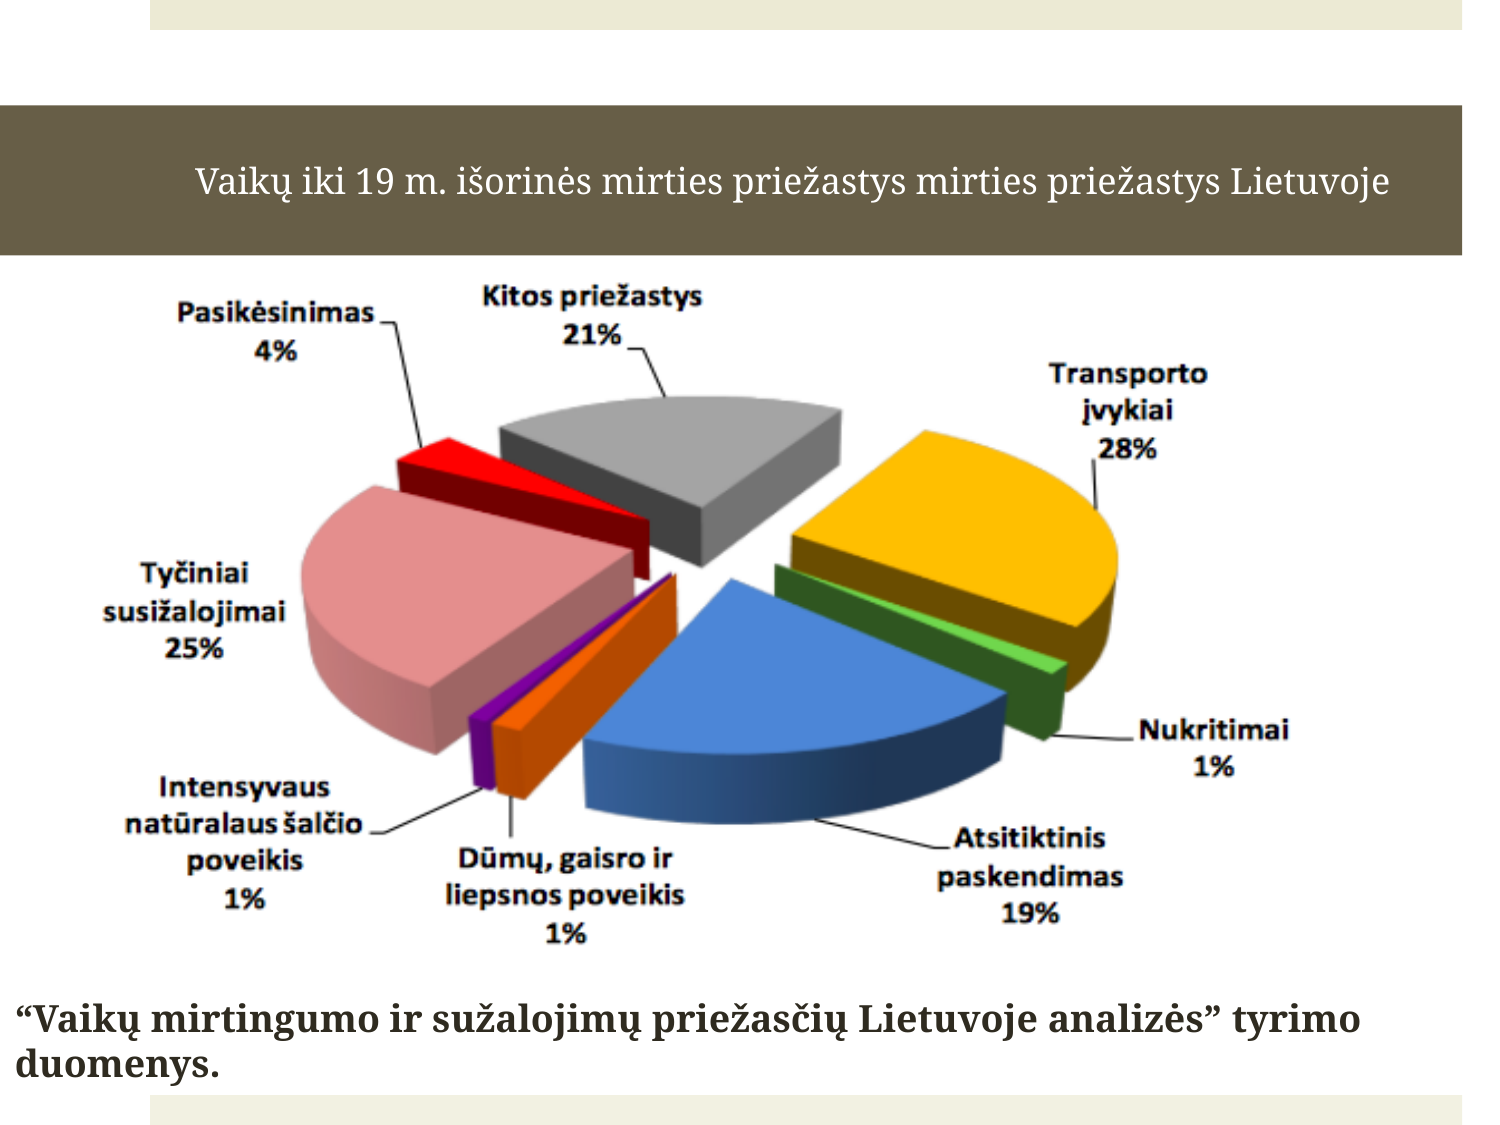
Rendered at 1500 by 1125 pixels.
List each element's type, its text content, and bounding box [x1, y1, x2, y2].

text_box “Vaikų mirtingumo ir sužalojimų priežasčių Lietuvoje analizės” tyrimo duomenys. [0, 987, 1463, 1093]
picture [98, 275, 1354, 989]
title Vaikų iki 19 m. išorinės mirties priežastys mirties priežastys Lietuvoje [0, 105, 1463, 256]
